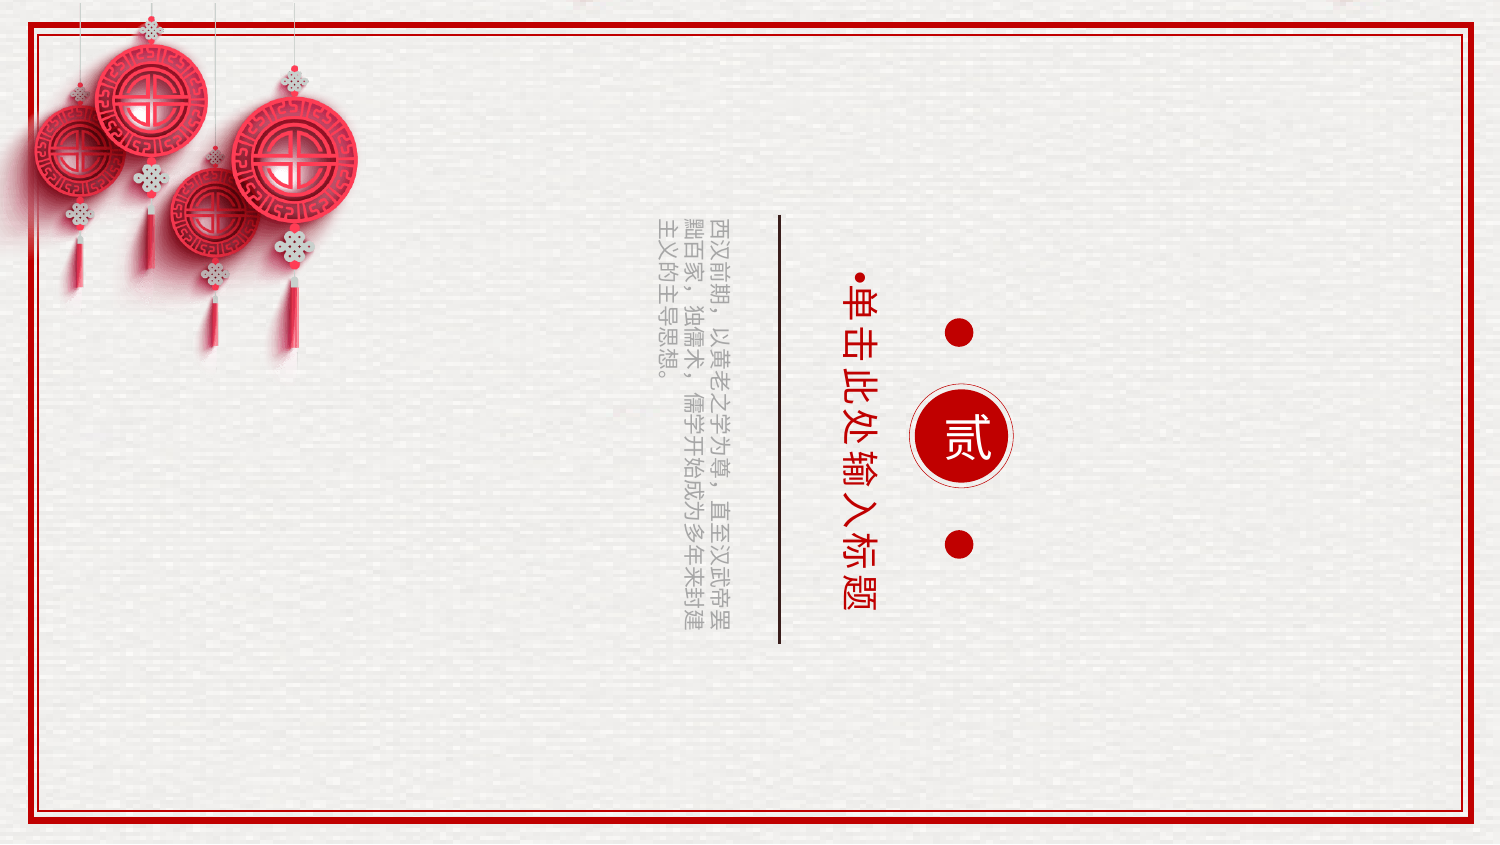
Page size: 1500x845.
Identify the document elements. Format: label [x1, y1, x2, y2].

text_box [909, 383, 1014, 488]
picture [0, 0, 1500, 844]
